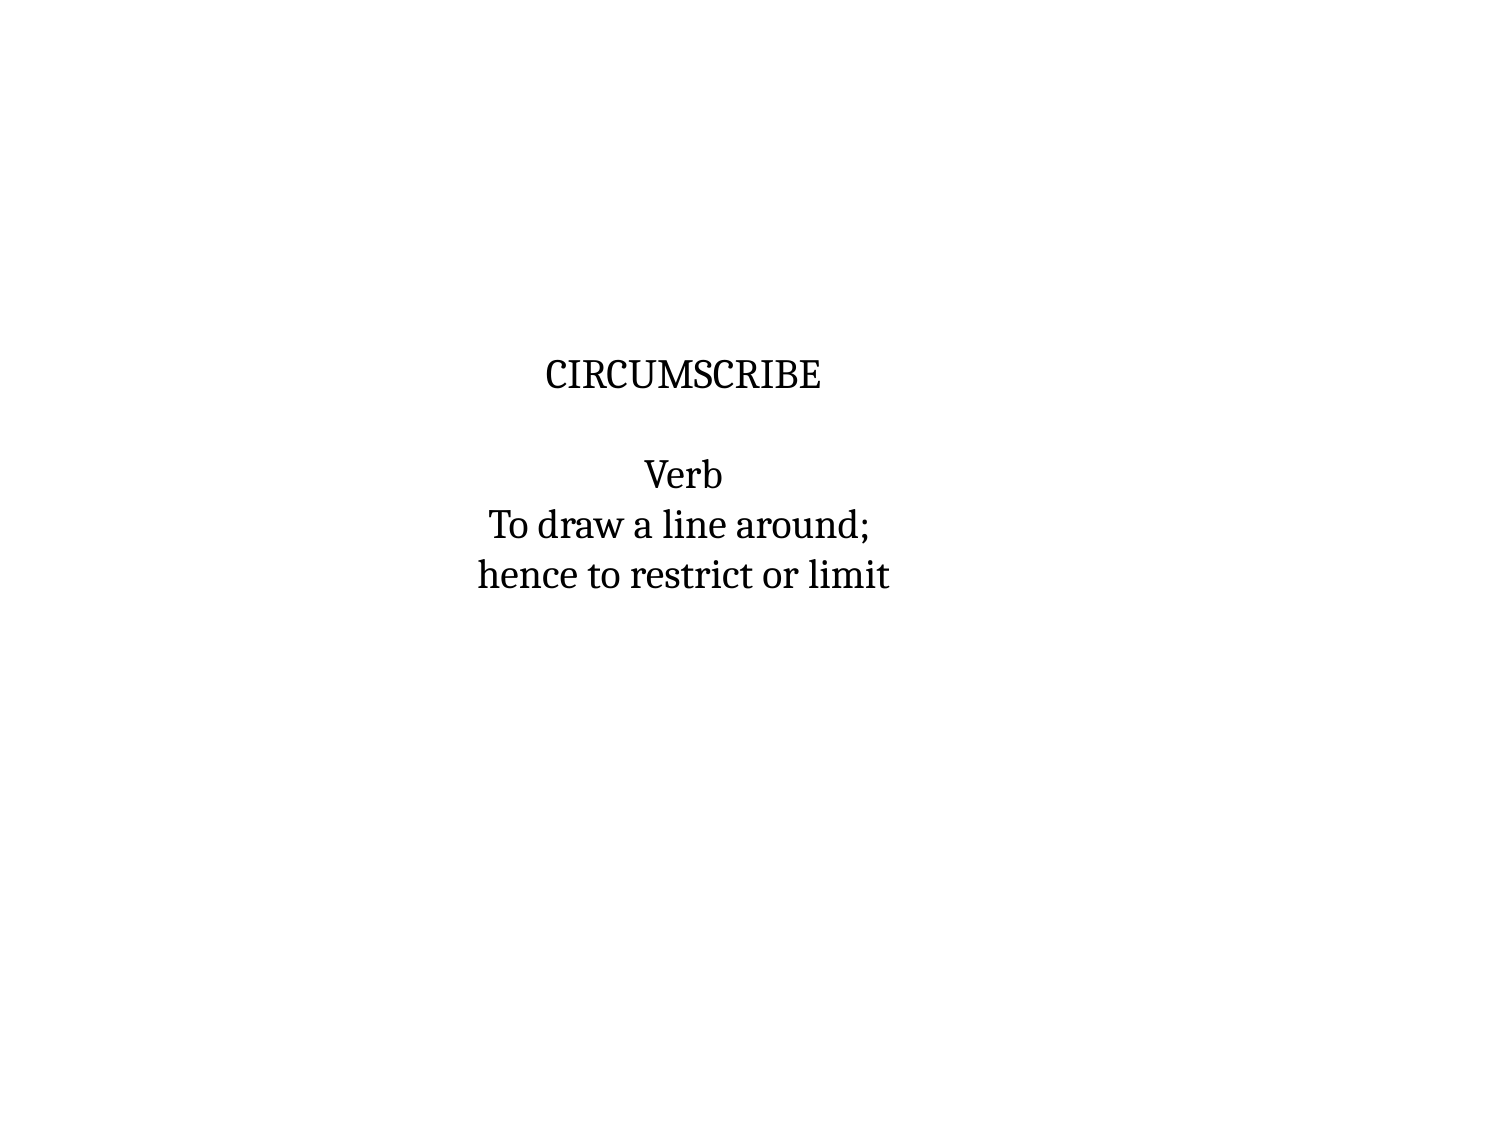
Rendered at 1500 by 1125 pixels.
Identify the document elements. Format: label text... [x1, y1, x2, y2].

text_box CIRCUMSCRIBE Verb To draw a line around; hence to restrict or limit [308, 339, 1059, 605]
